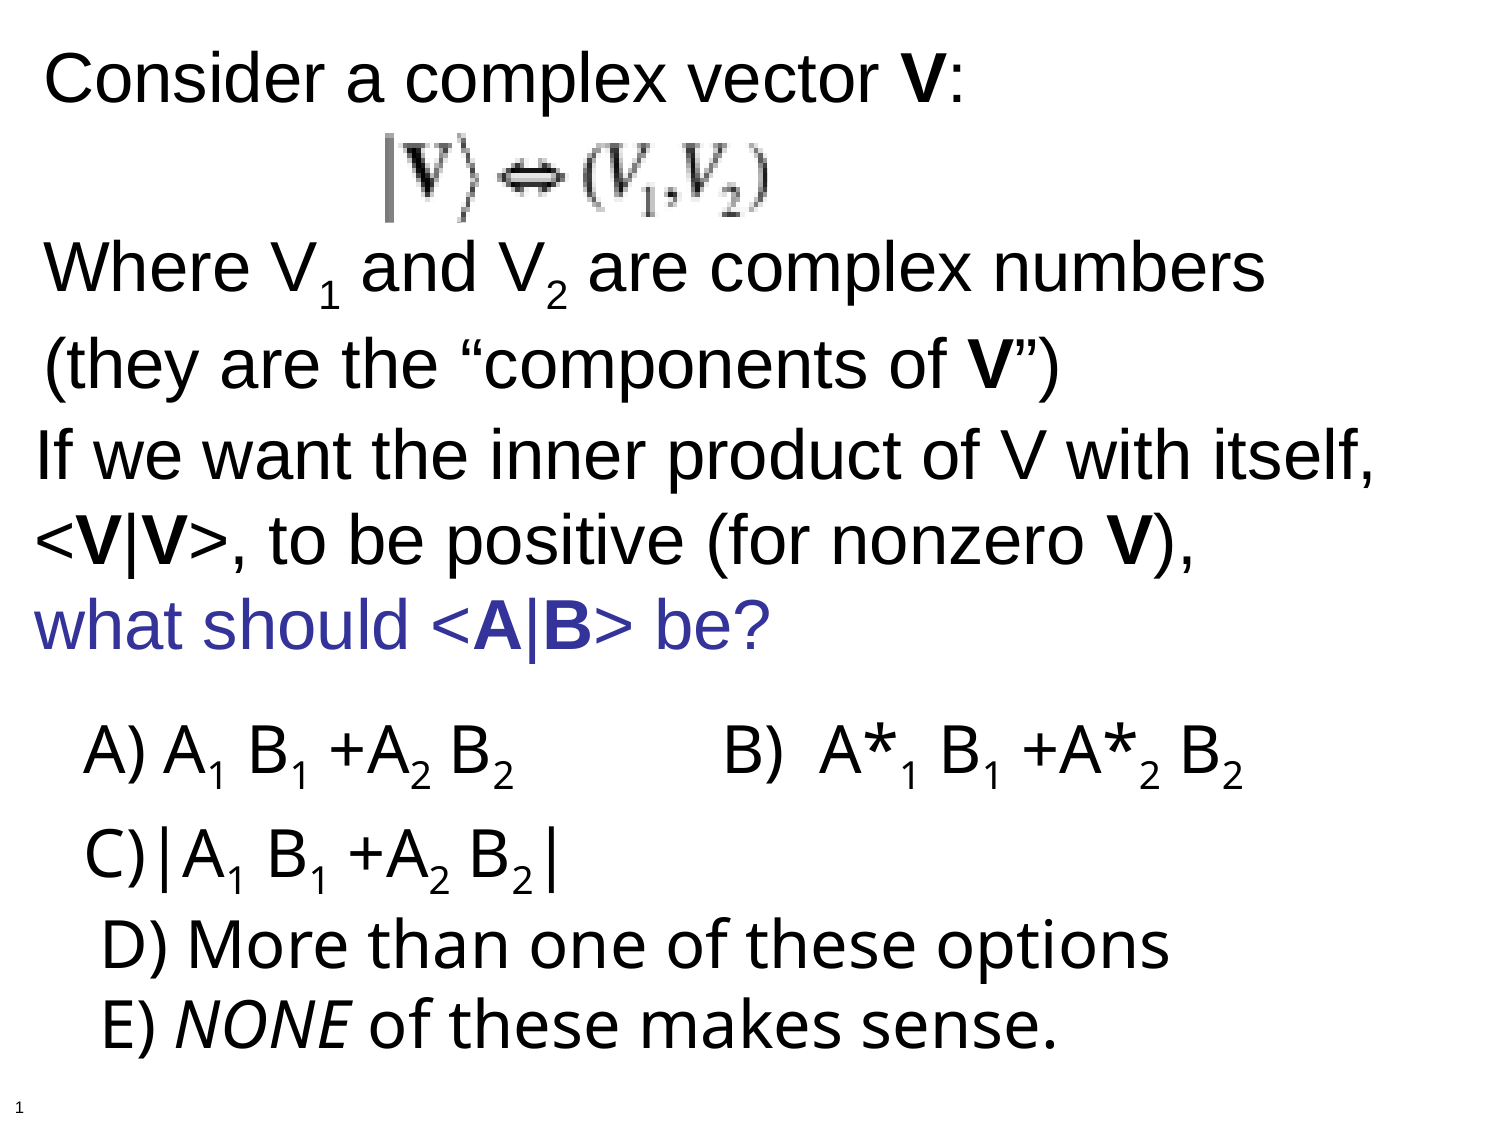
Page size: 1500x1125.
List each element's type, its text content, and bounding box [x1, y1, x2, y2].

list A) A1 B1 +A2 B2 B) A*1 B1 +A*2 B2 C)|A1 B1 +A2 B2| D) More than one of these options E) NONE of these makes sense. [0, 699, 1461, 915]
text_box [375, 129, 768, 224]
text_box 1 [0, 1089, 50, 1125]
title If we want the inner product of V with itself, <V|V>, to be positive (for nonzero V), what should <A|B> be? [19, 278, 1493, 494]
text_box Consider a complex vector V: Where V1 and V2 are complex numbers (they are the “components of V”) [28, 23, 1440, 410]
